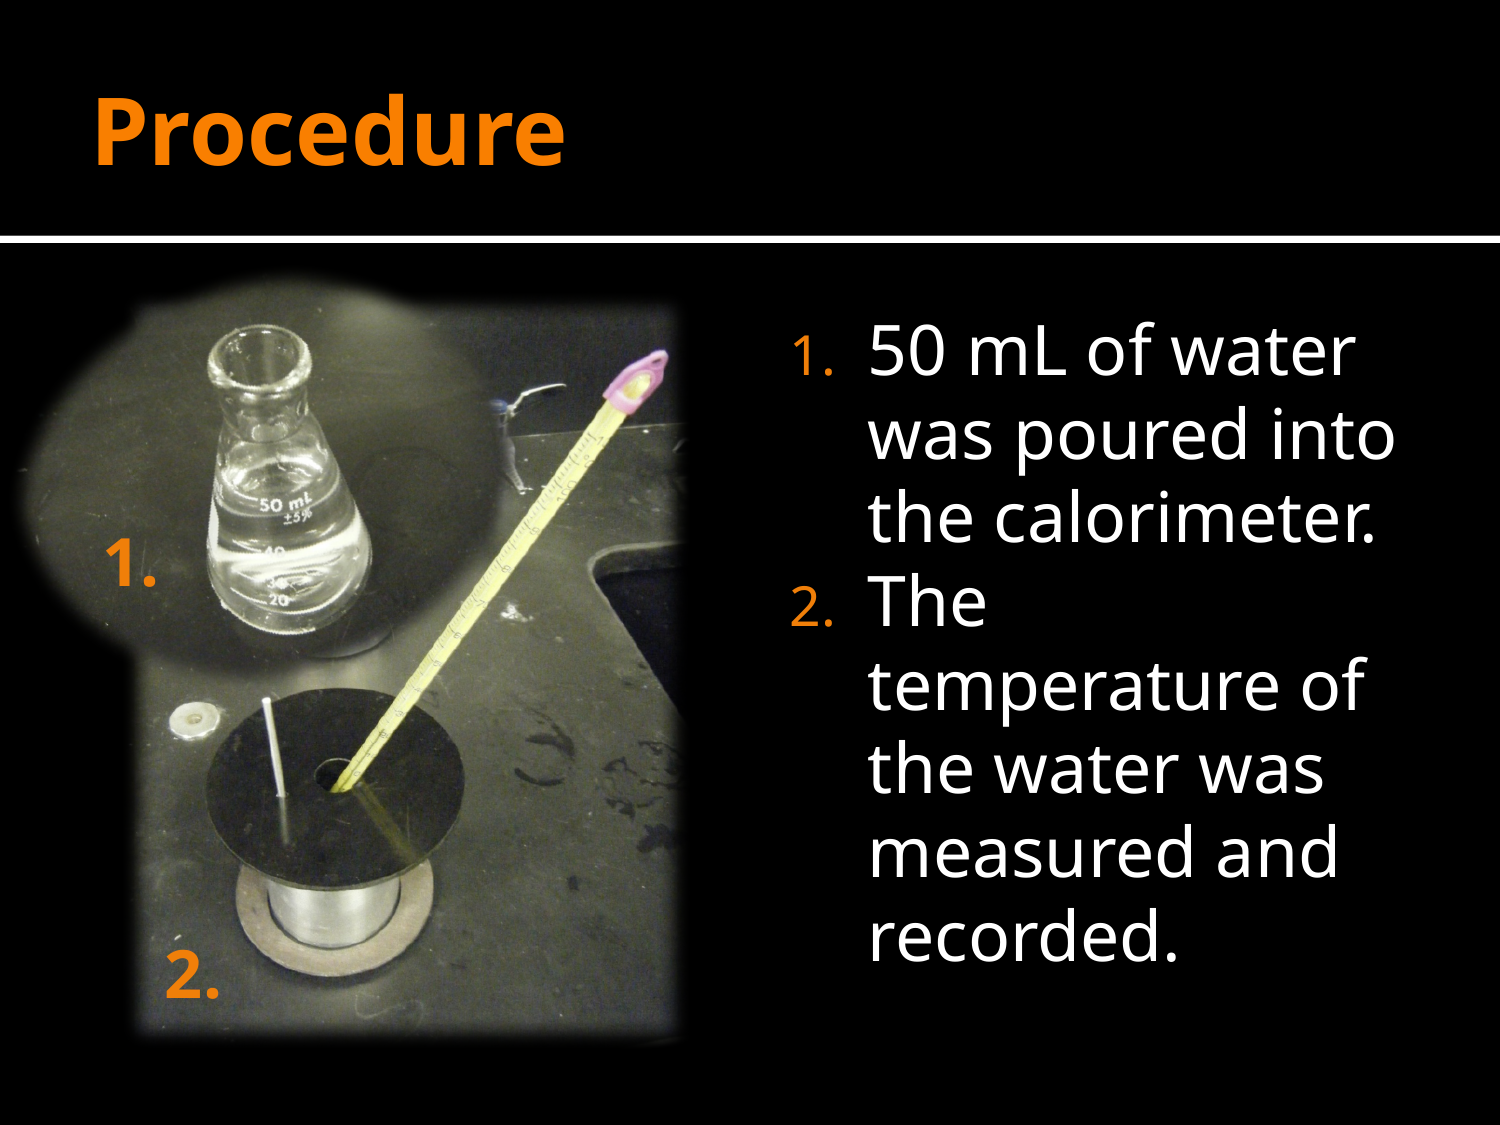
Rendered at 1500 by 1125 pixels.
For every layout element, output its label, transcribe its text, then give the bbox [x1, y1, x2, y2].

picture [2, 264, 536, 695]
title Procedure [75, 24, 1425, 231]
list 50 mL of water was poured into the calorimeter. The temperature of the water was measured and recorded. [762, 290, 1426, 1050]
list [121, 290, 691, 1050]
